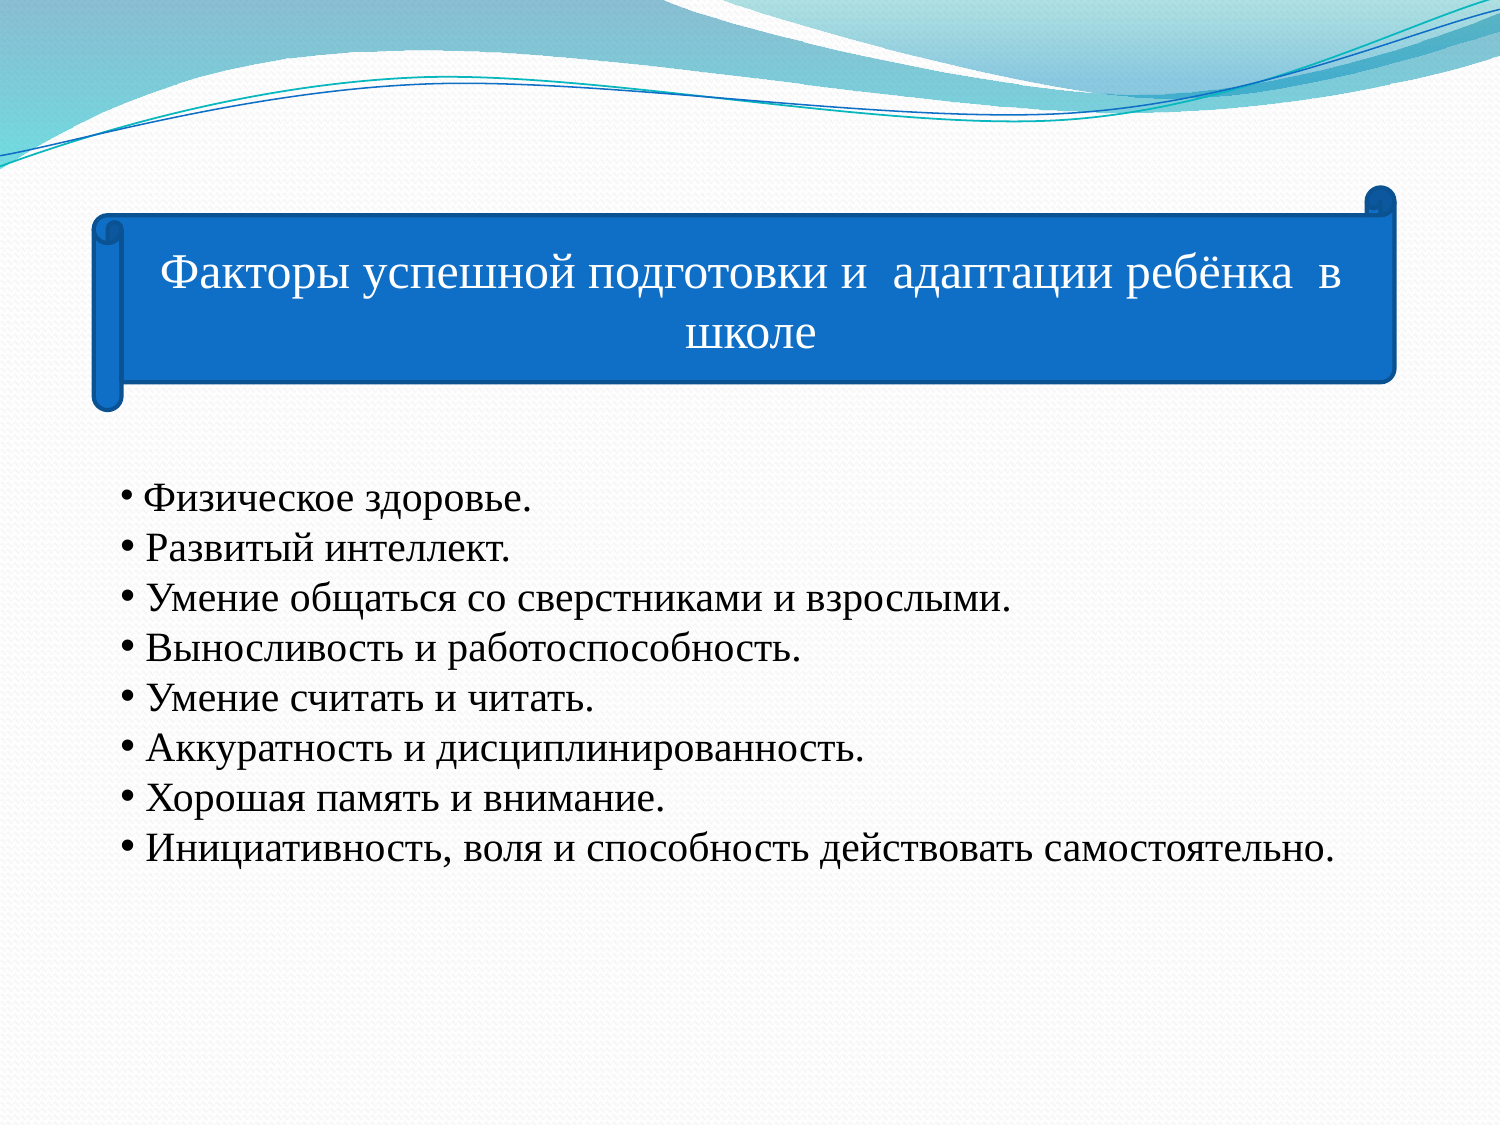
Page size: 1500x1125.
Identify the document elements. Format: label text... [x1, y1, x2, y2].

text_box Физическое здоровье. Развитый интеллект. Умение общаться со сверстниками и взрослыми. Выносливость и работоспособность. Умение считать и читать. Аккуратность и дисциплинированность. Хорошая память и внимание. Инициативность, воля и способность действовать самостоятельно. [105, 427, 1395, 878]
text_box Факторы успешной подготовки и адаптации ребёнка в школе [91, 185, 1397, 413]
